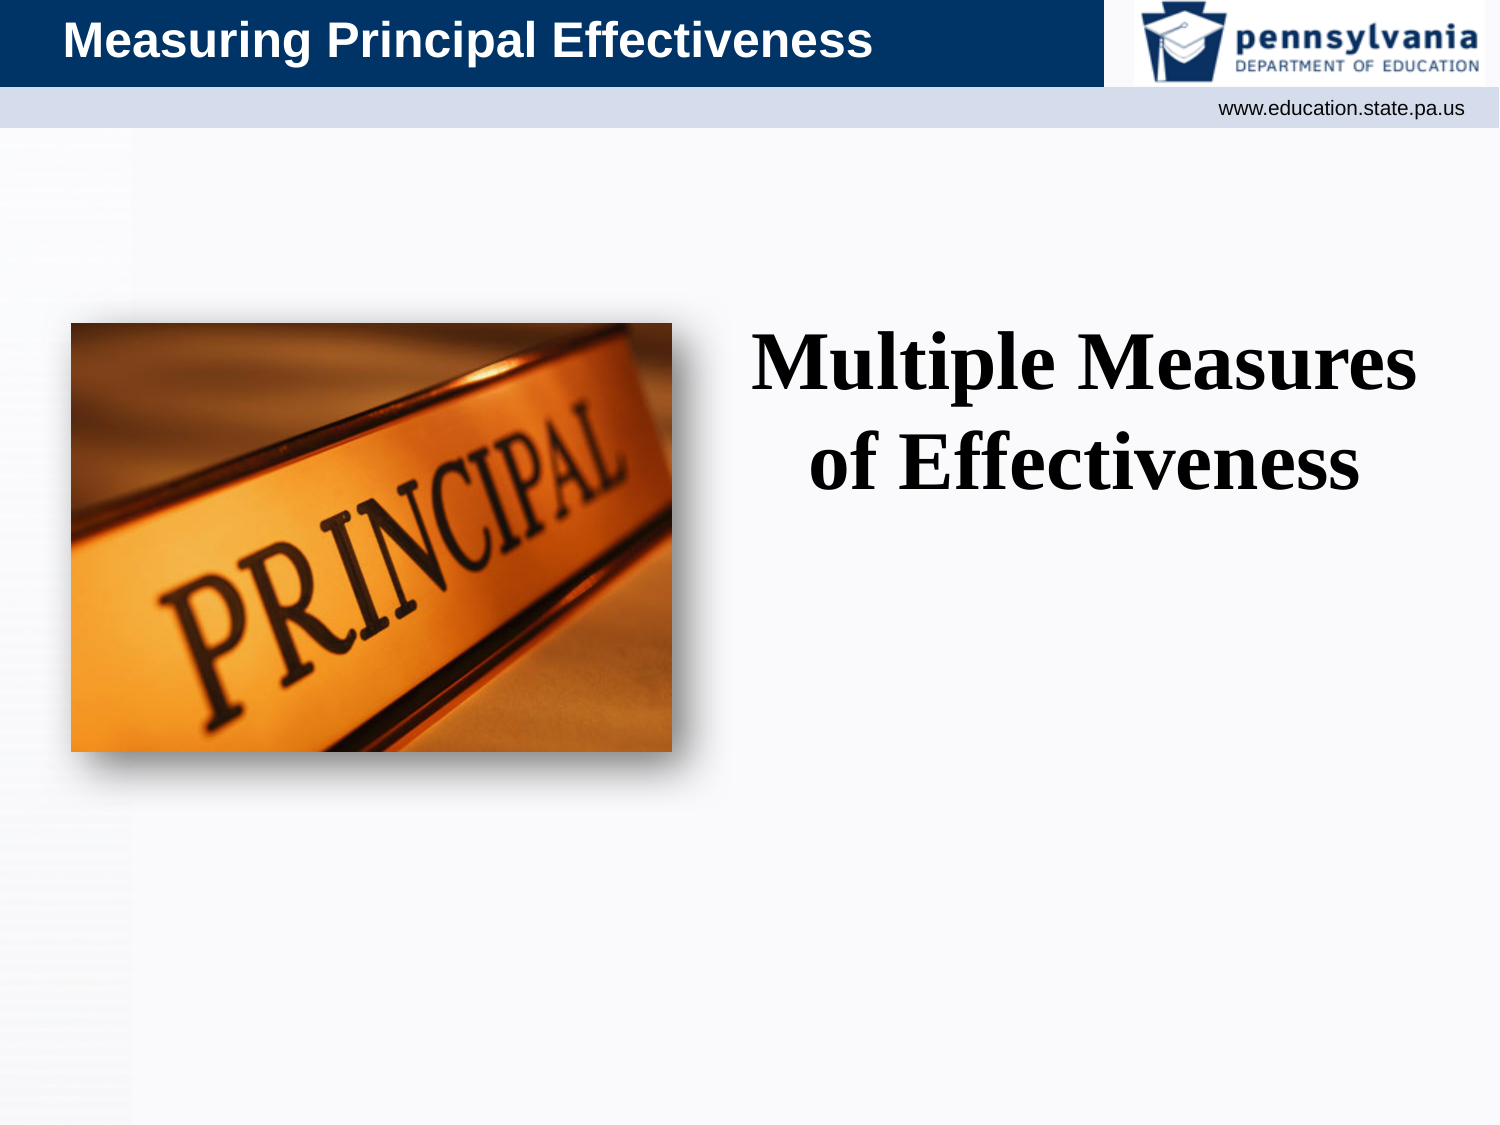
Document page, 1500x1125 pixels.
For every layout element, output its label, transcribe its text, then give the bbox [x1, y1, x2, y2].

picture [0, 0, 1500, 1125]
text_box Multiple Measures of Effectiveness [696, 298, 1474, 629]
